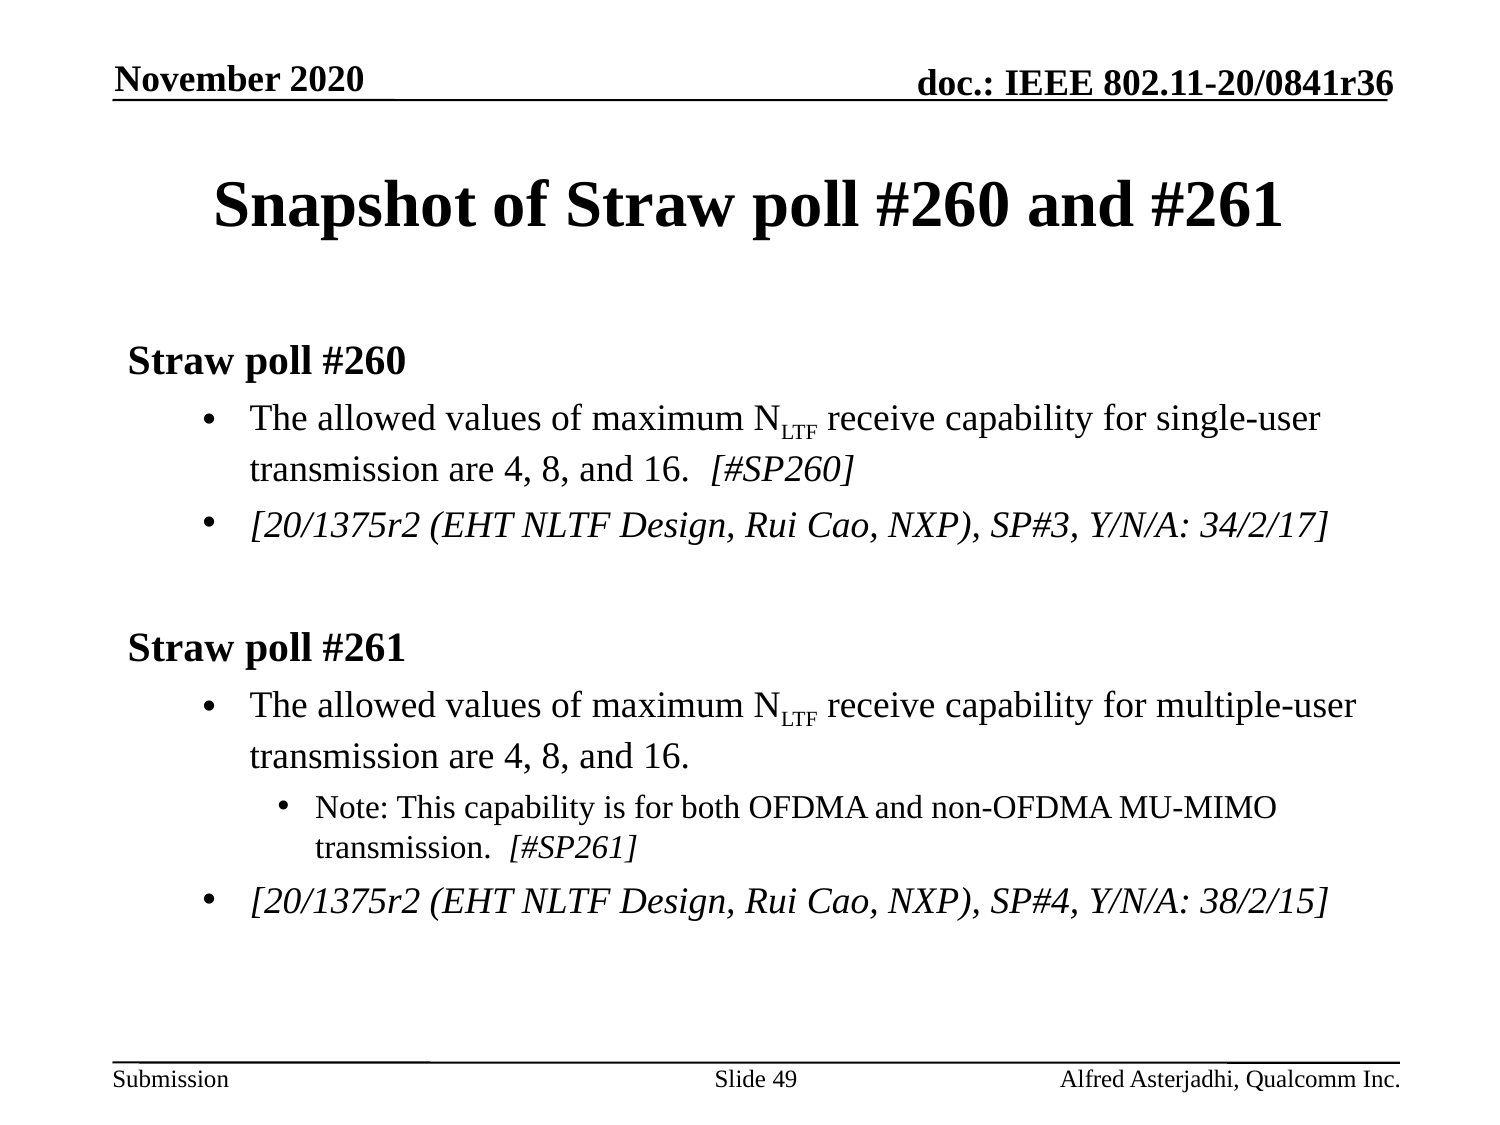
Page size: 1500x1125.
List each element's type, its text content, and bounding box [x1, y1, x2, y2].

title Snapshot of Straw poll #260 and #261 [112, 112, 1388, 288]
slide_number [114, 54, 423, 100]
slide_number Slide 49 [712, 1061, 800, 1123]
list Straw poll #260 The allowed values of maximum NLTF receive capability for single-user transmission are 4, 8, and 16. [#SP260] [20/1375r2 (EHT NLTF Design, Rui Cao, NXP), SP#3, Y/N/A: 34/2/17] Straw poll #261 The allowed values of maximum NLTF receive capability for multiple-user transmission are 4, 8, and 16. Note: This capability is for both OFDMA and non-OFDMA MU-MIMO transmission. [#SP261] [20/1375r2 (EHT NLTF Design, Rui Cao, NXP), SP#4, Y/N/A: 38/2/15] [112, 324, 1388, 1063]
footer Alfred Asterjadhi, Qualcomm Inc. [878, 1061, 1402, 1093]
